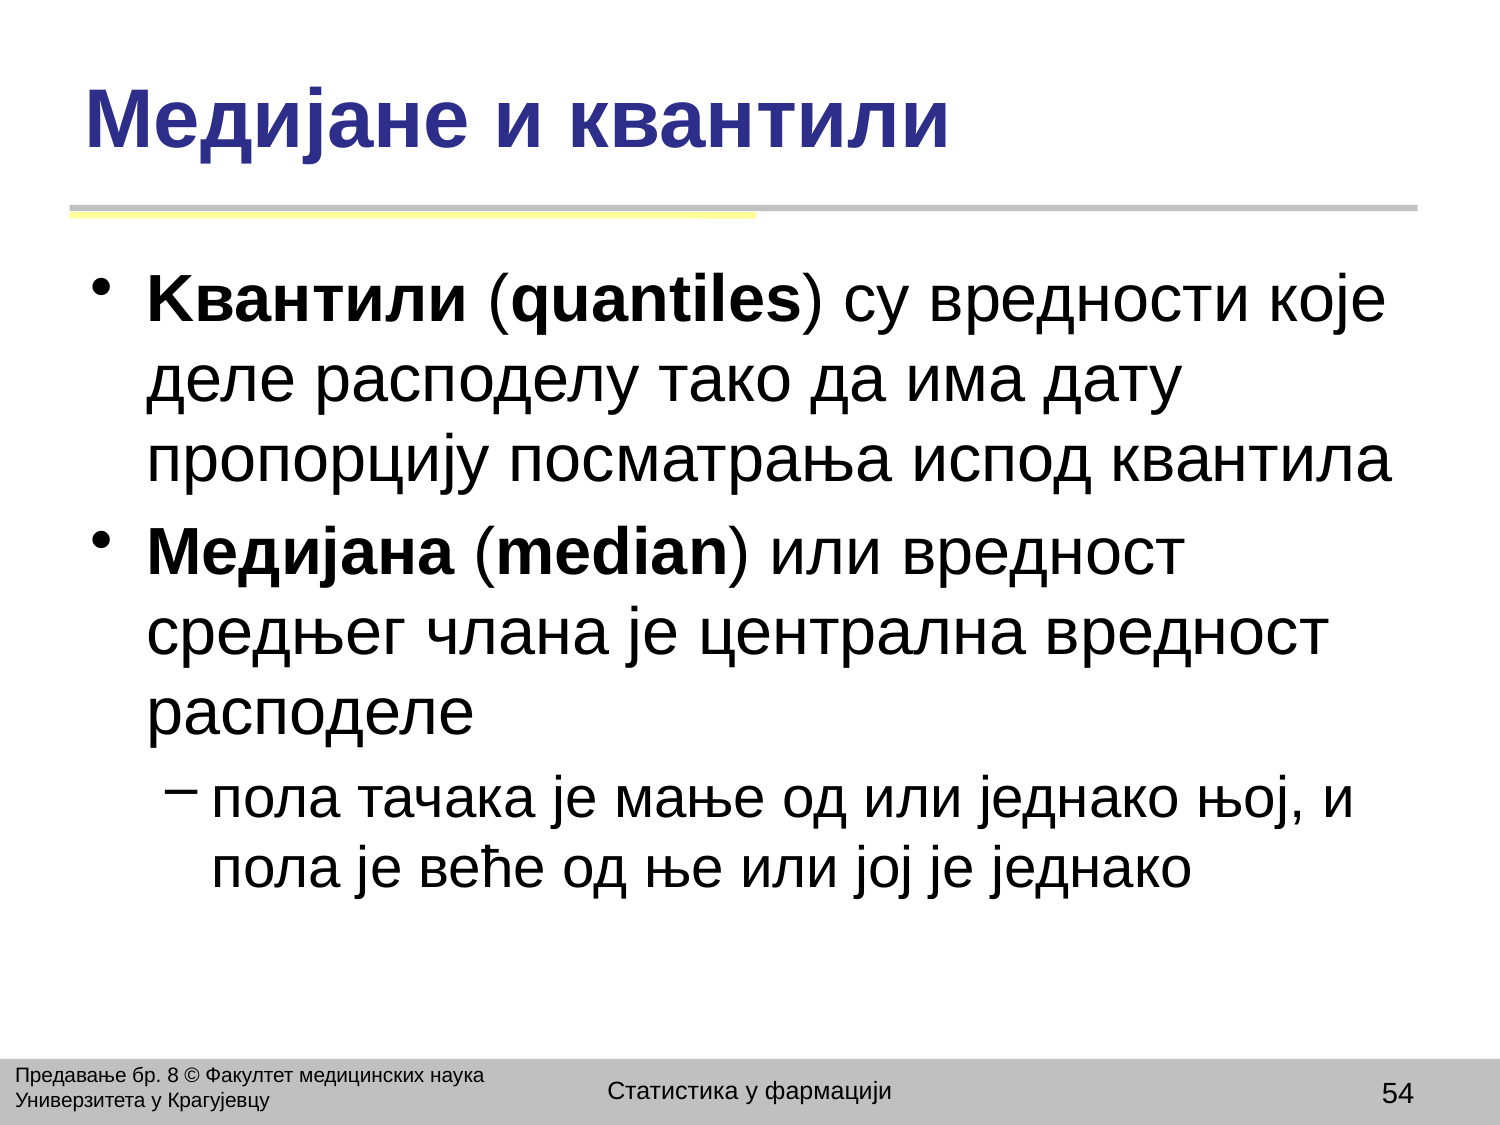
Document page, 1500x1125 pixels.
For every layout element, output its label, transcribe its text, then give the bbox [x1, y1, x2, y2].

slide_number 54 [1079, 1066, 1430, 1125]
slide_number Предавање бр. 8 © Факултет медицинских наука Универзитета у Крагујевцу [0, 1053, 631, 1108]
footer Статистика у фармацији [512, 1066, 988, 1125]
list Kвантили (quantiles) су вредности које деле расподелу тако да има дату пропорцију посматрања испод квантила Медијана (median) или вредност средњег члана је централна вредност расподеле пола тачака је мање од или једнако њој, и пола је веће од ње или јој је једнако [74, 246, 1426, 1023]
title Медијане и квантили [69, 19, 1426, 208]
